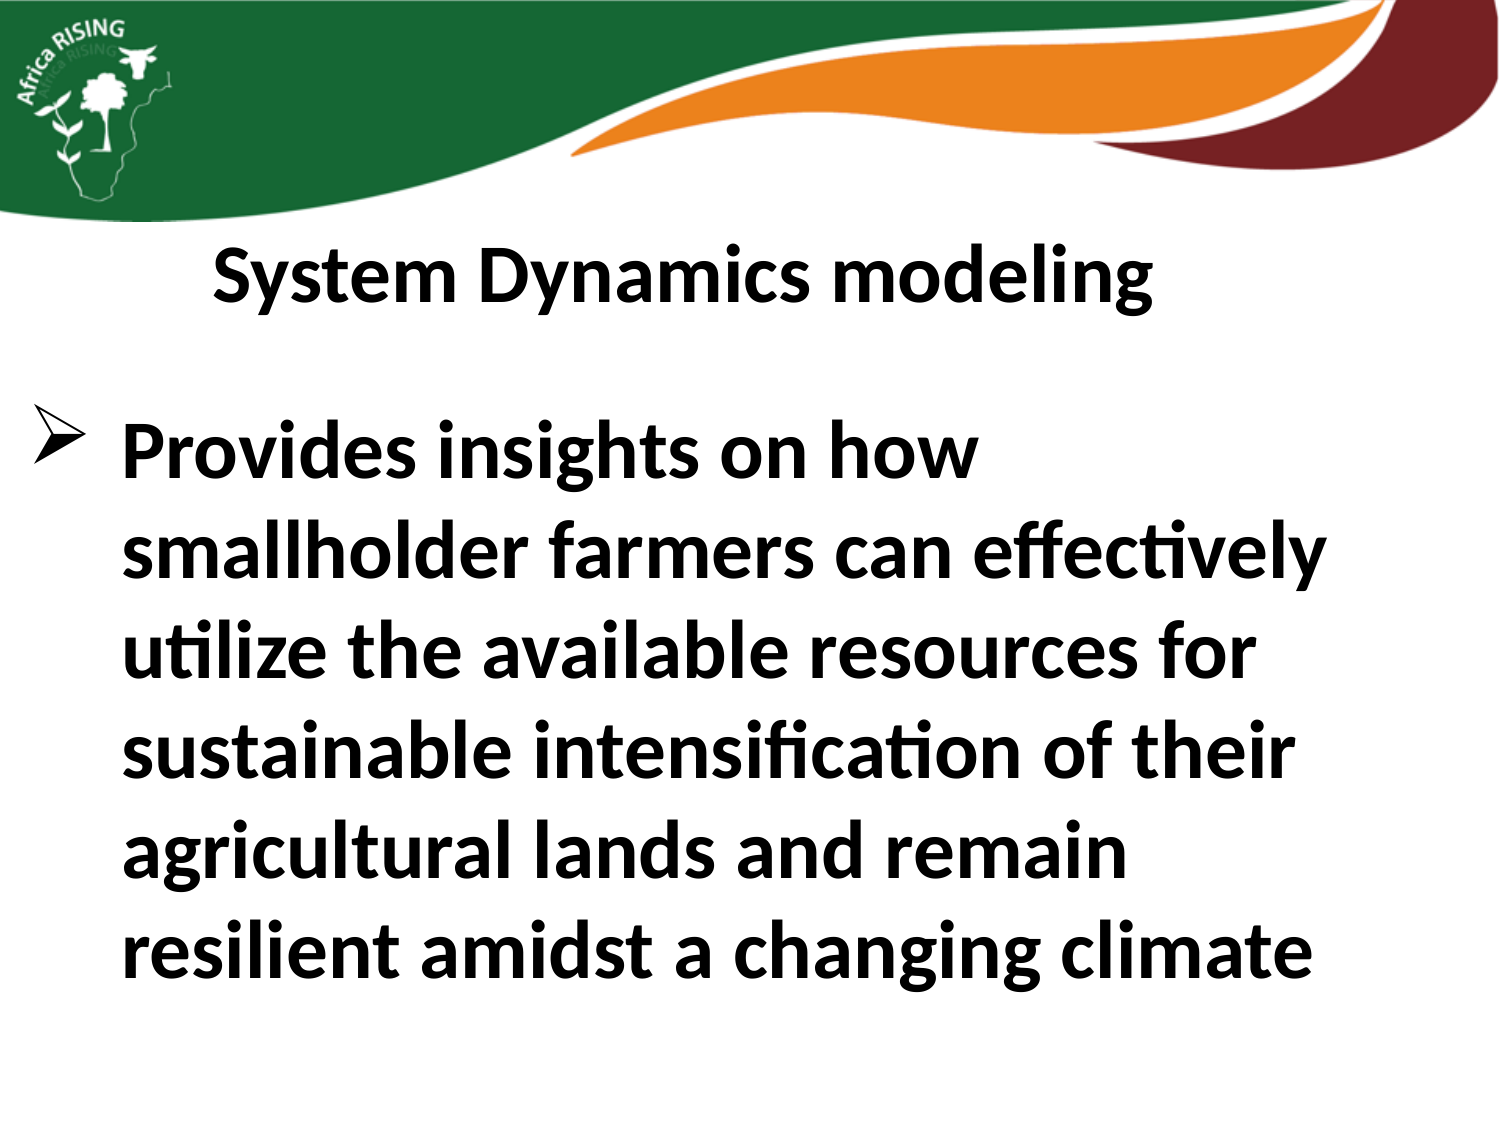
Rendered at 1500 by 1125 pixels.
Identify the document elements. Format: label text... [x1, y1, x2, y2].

picture [0, 0, 1499, 222]
title System Dynamics modeling [9, 174, 1360, 363]
text_box Provides insights on how smallholder farmers can effectively utilize the available resources for sustainable intensification of their agricultural lands and remain resilient amidst a changing climate [12, 387, 1413, 1003]
